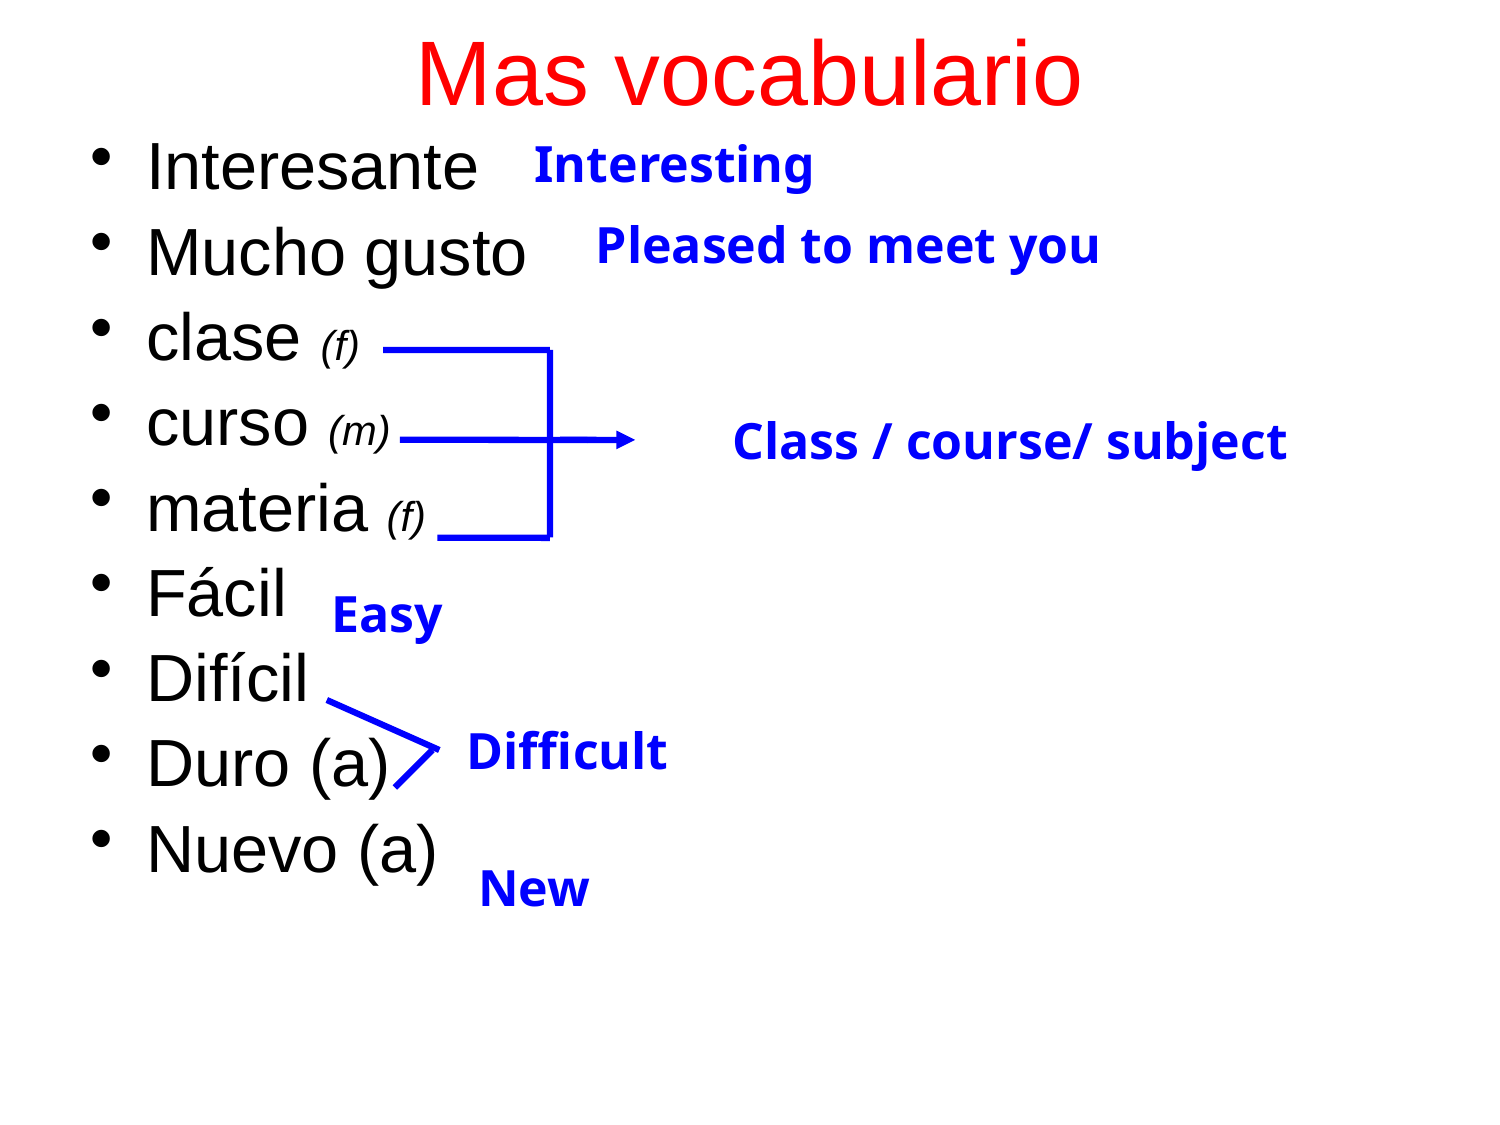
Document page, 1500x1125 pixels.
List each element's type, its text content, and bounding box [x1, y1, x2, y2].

text_box Easy [316, 574, 459, 650]
text_box Class / course/ subject [717, 401, 1303, 477]
text_box [560, 433, 636, 447]
text_box New [463, 849, 606, 924]
list Interesante Mucho gusto clase (f) curso (m) materia (f) Fácil Difícil Duro (a) Nuevo (a) [75, 125, 1425, 1025]
title Mas vocabulario [75, 0, 1425, 125]
text_box Pleased to meet you [580, 206, 1117, 281]
text_box Interesting [519, 124, 831, 200]
text_box Difficult [452, 712, 697, 788]
